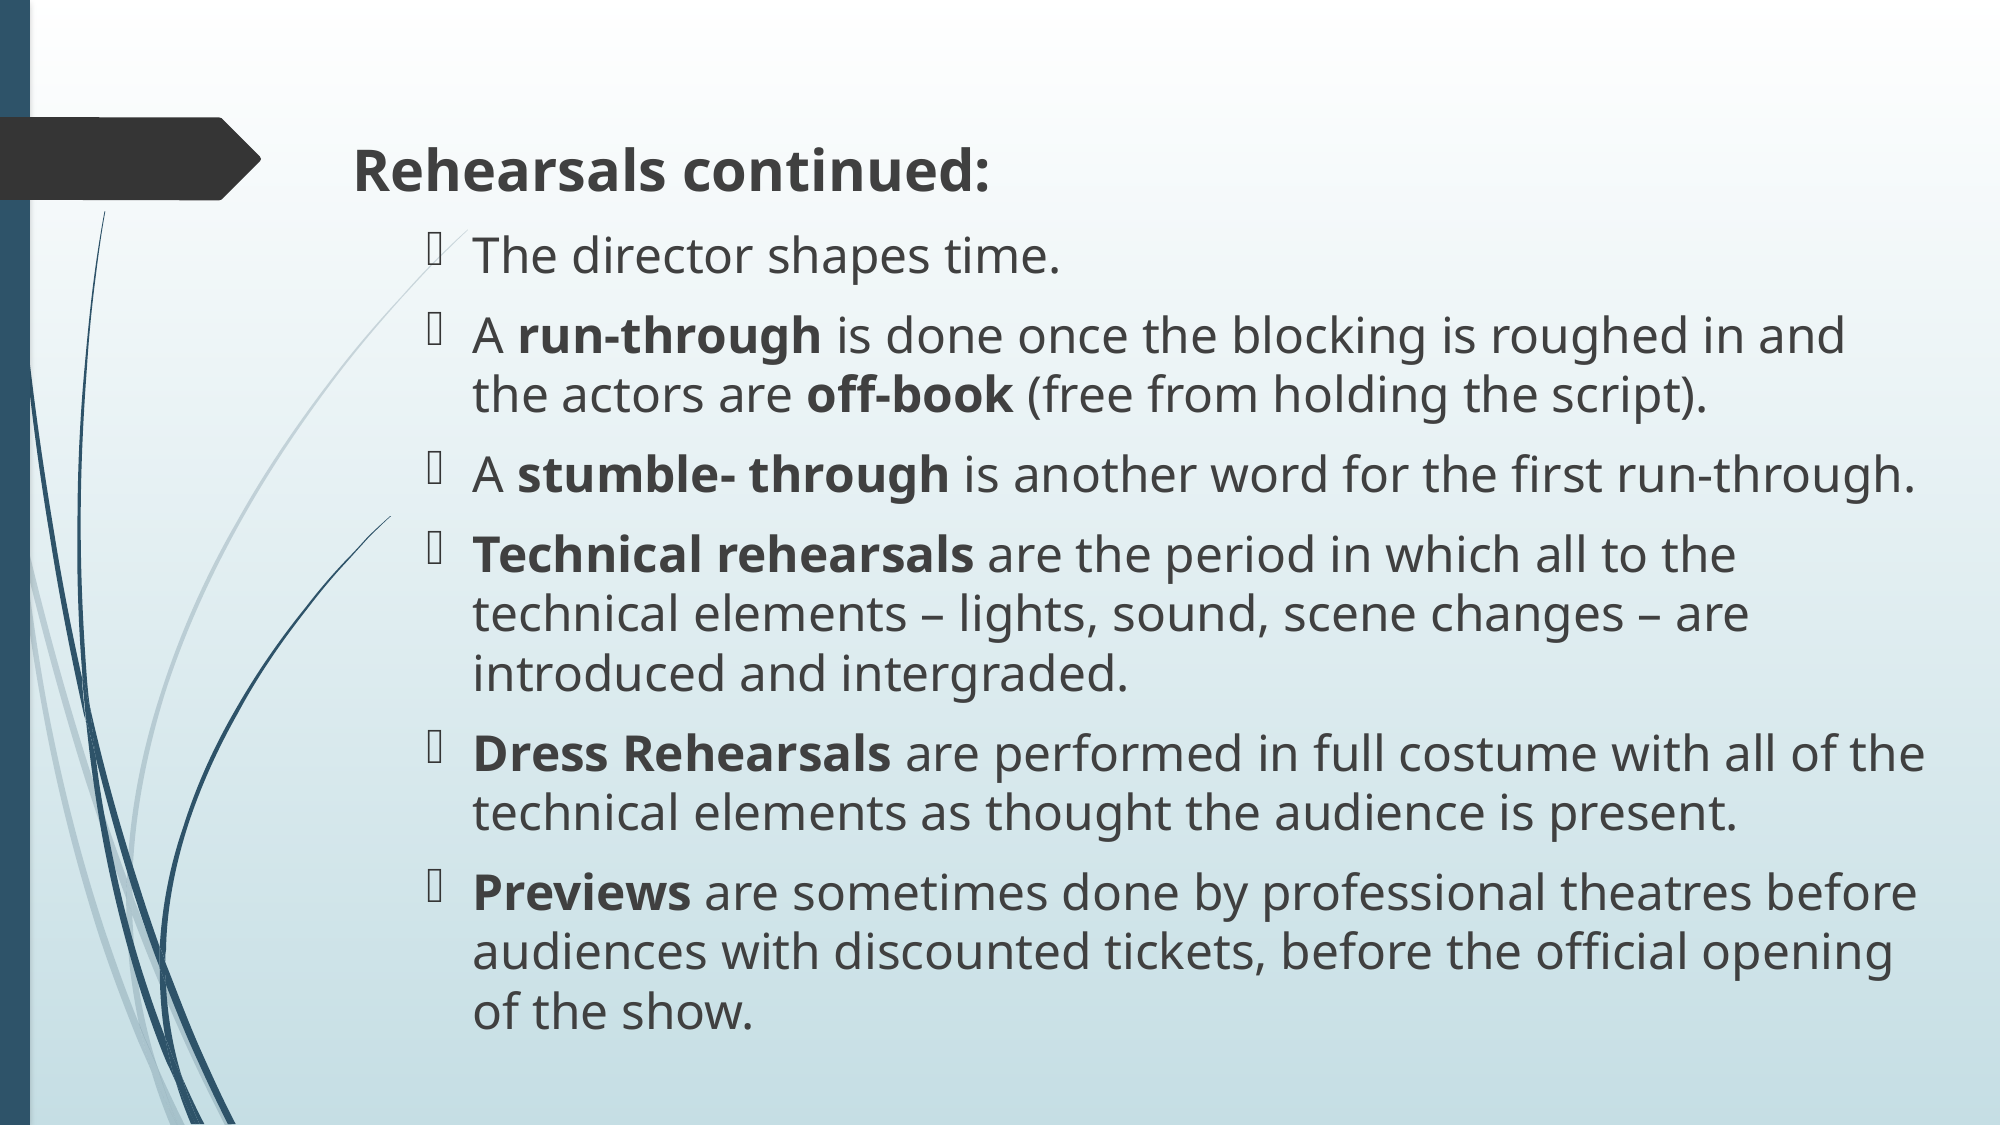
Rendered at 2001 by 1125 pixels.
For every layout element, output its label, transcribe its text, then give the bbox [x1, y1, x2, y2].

list Rehearsals continued: The director shapes time. A run-through is done once the blocking is roughed in and the actors are off-book (free from holding the script). A stumble- through is another word for the first run-through. Technical rehearsals are the period in which all to the technical elements – lights, sound, scene changes – are introduced and intergraded. Dress Rehearsals are performed in full costume with all of the technical elements as thought the audience is present. Previews are sometimes done by professional theatres before audiences with discounted tickets, before the official opening of the show. [337, 126, 1950, 1047]
